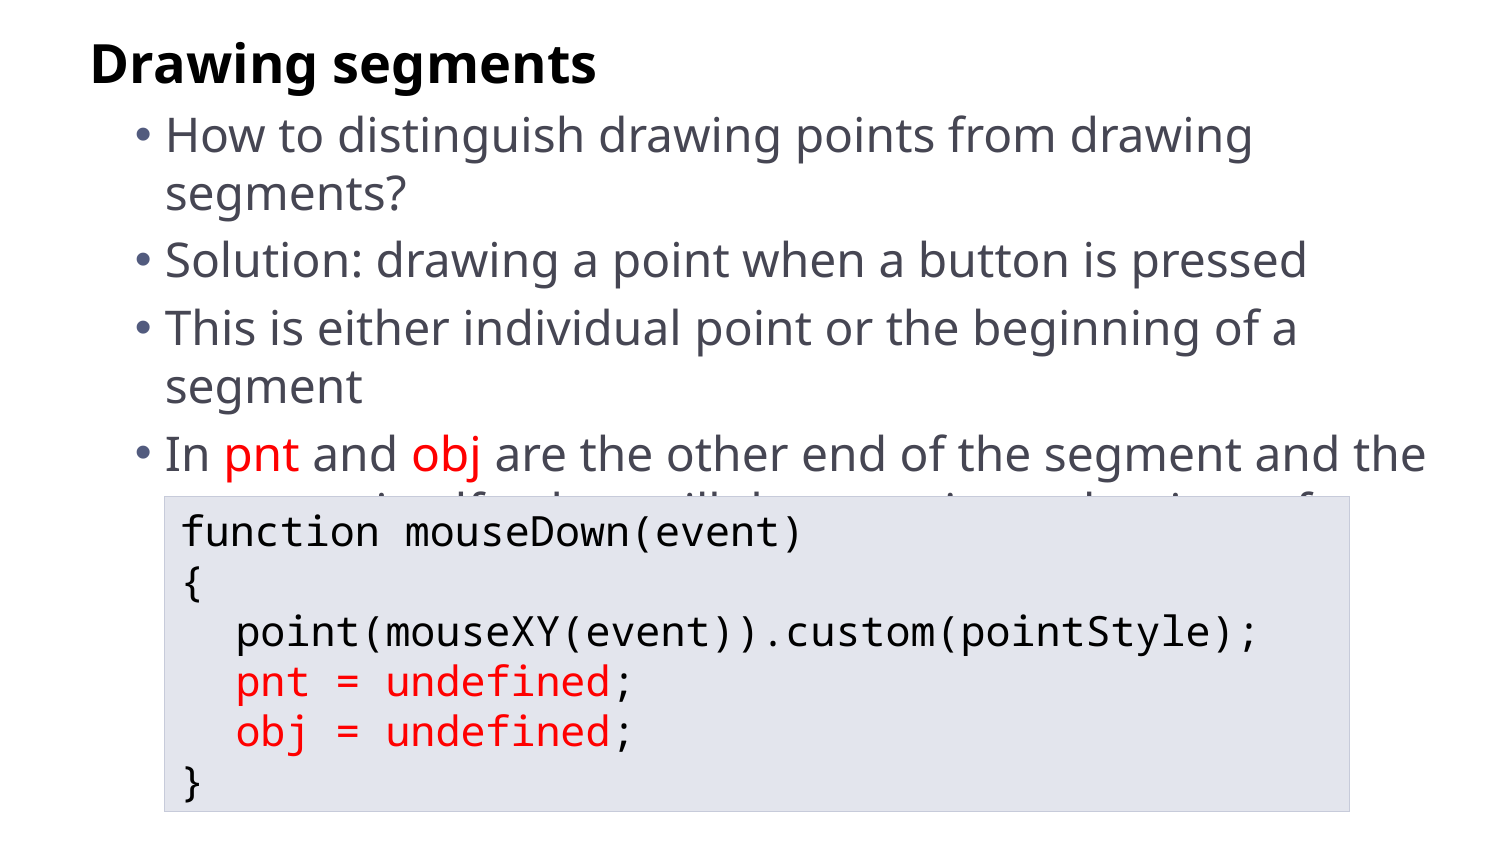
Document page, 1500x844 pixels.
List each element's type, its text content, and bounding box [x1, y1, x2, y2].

text_box function mouseDown(event) { point(mouseXY(event)).custom(pointStyle); pnt = undefined; obj = undefined; } [164, 496, 1350, 812]
list Drawing segments How to distinguish drawing points from drawing segments? Solution: drawing a point when a button is pressed This is either individual point or the beginning of a segment In pnt and obj are the other end of the segment and the segment itself – they still do not exist at the time of pressing the buttonсъществуват [75, 21, 1475, 835]
